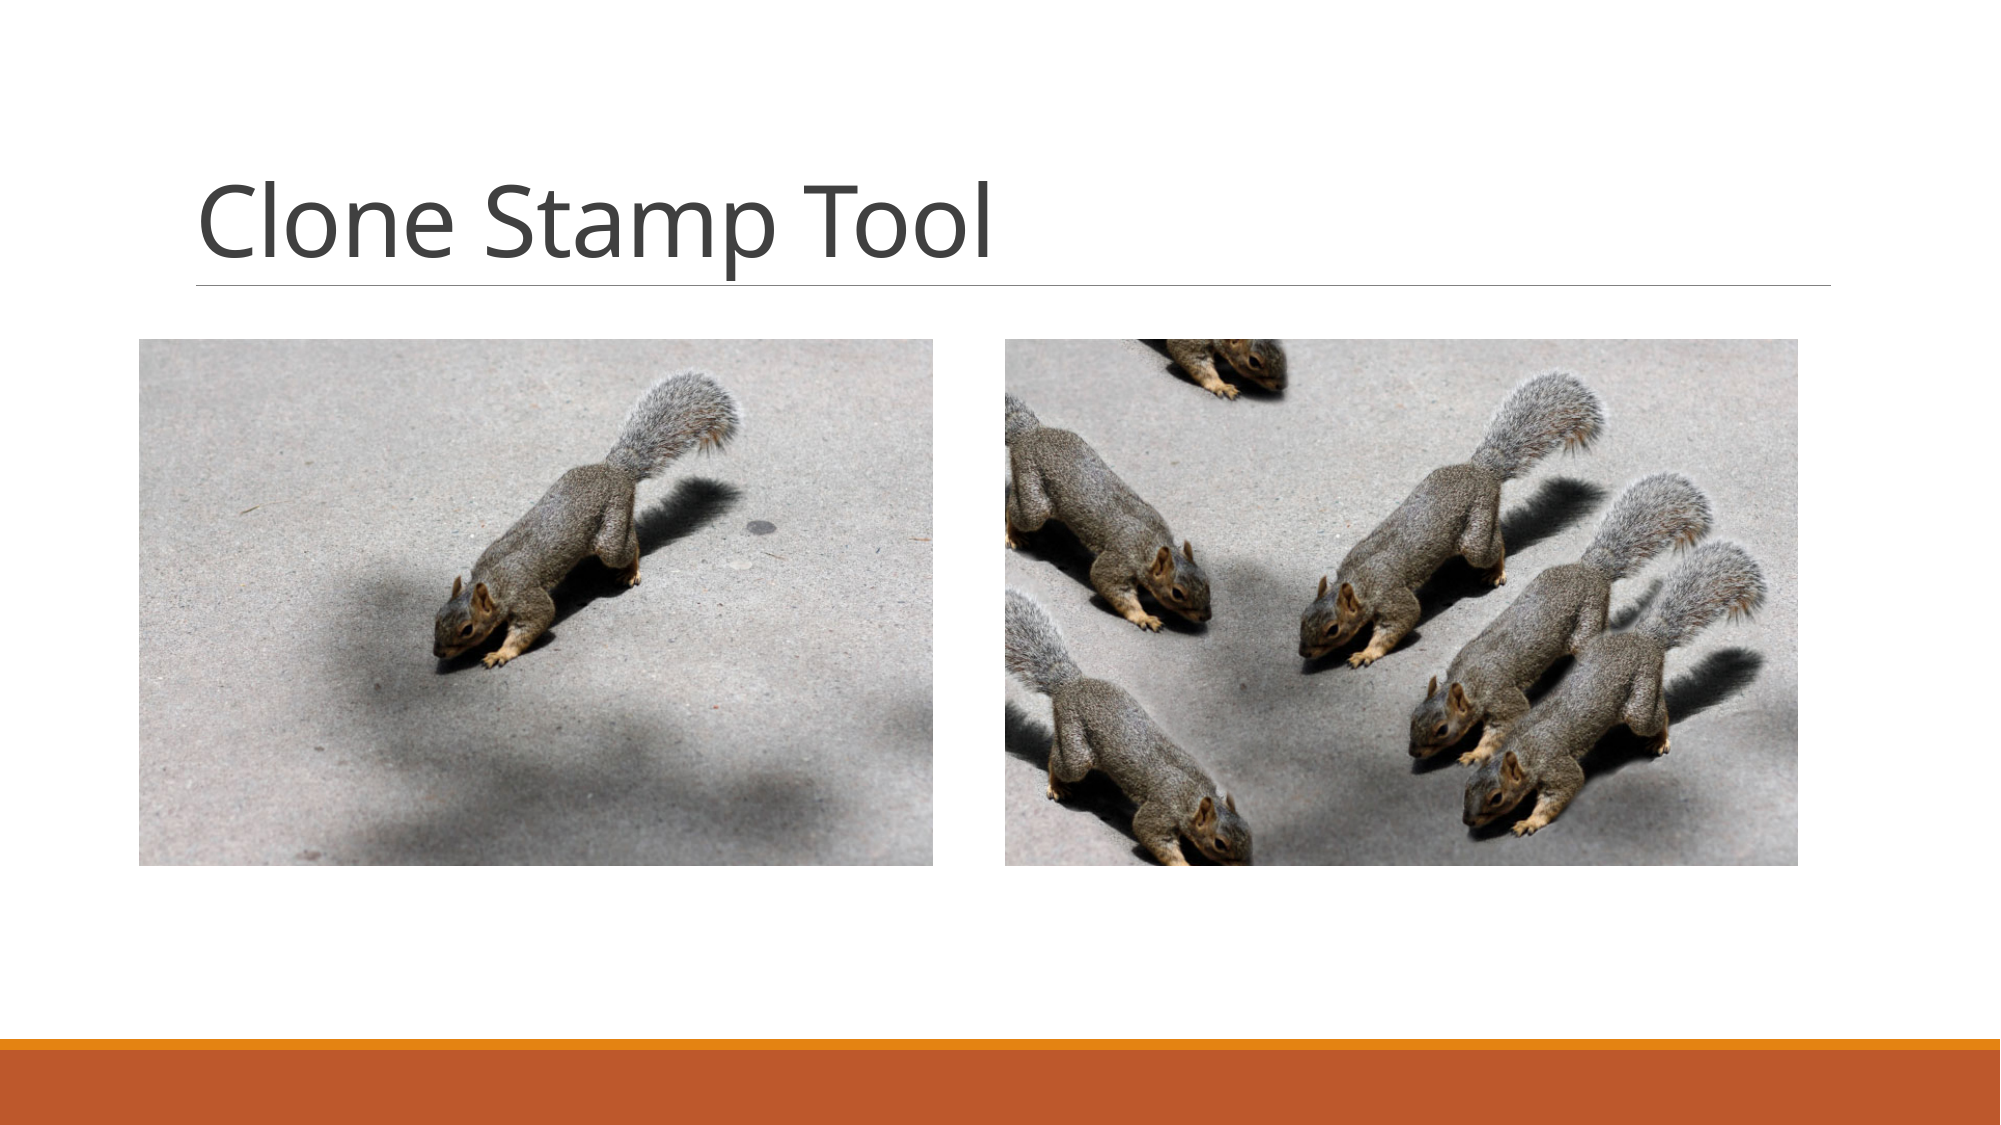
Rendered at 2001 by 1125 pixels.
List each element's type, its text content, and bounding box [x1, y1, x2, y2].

title Clone Stamp Tool [180, 47, 1830, 285]
picture [139, 339, 934, 866]
picture [1004, 339, 1799, 866]
